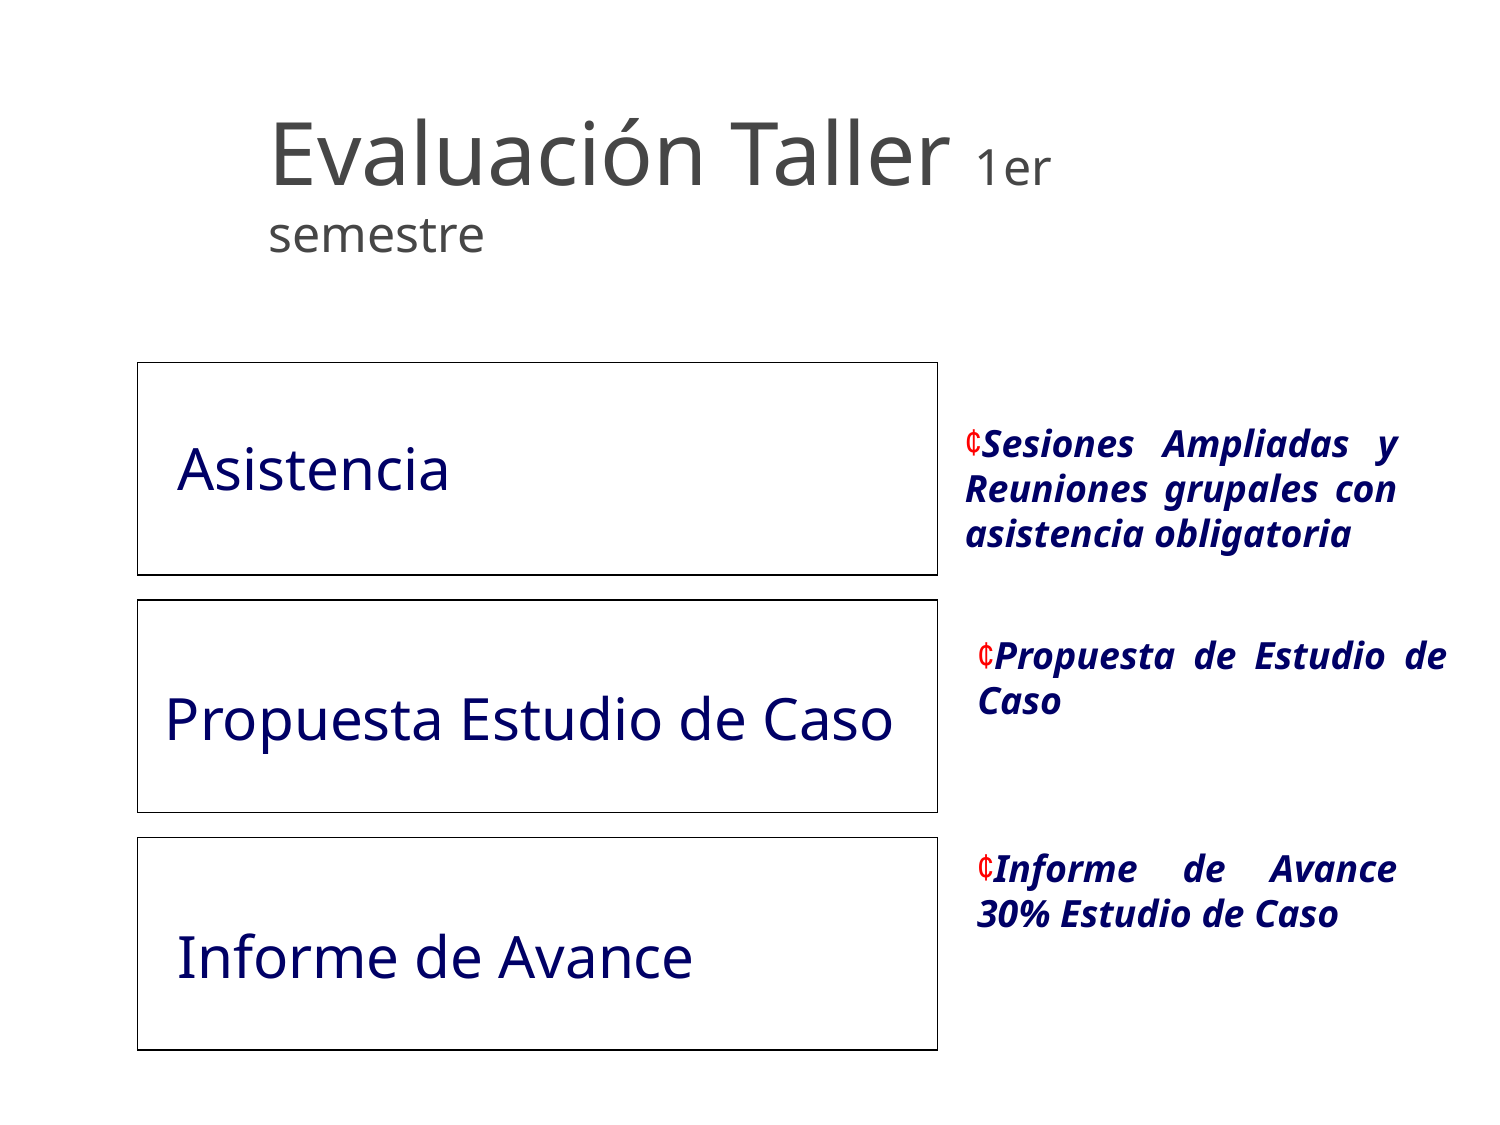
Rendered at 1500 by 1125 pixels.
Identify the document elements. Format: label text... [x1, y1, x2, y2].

text_box Propuesta de Estudio de Caso [962, 624, 1463, 730]
text_box [137, 599, 938, 813]
text_box [137, 362, 938, 575]
text_box Informe de Avance 30% Estudio de Caso [962, 837, 1413, 943]
text_box [137, 837, 938, 1050]
text_box Evaluación Taller 1er semestre [253, 90, 1291, 270]
text_box Sesiones Ampliadas y Reuniones grupales con asistencia obligatoria [949, 412, 1413, 563]
